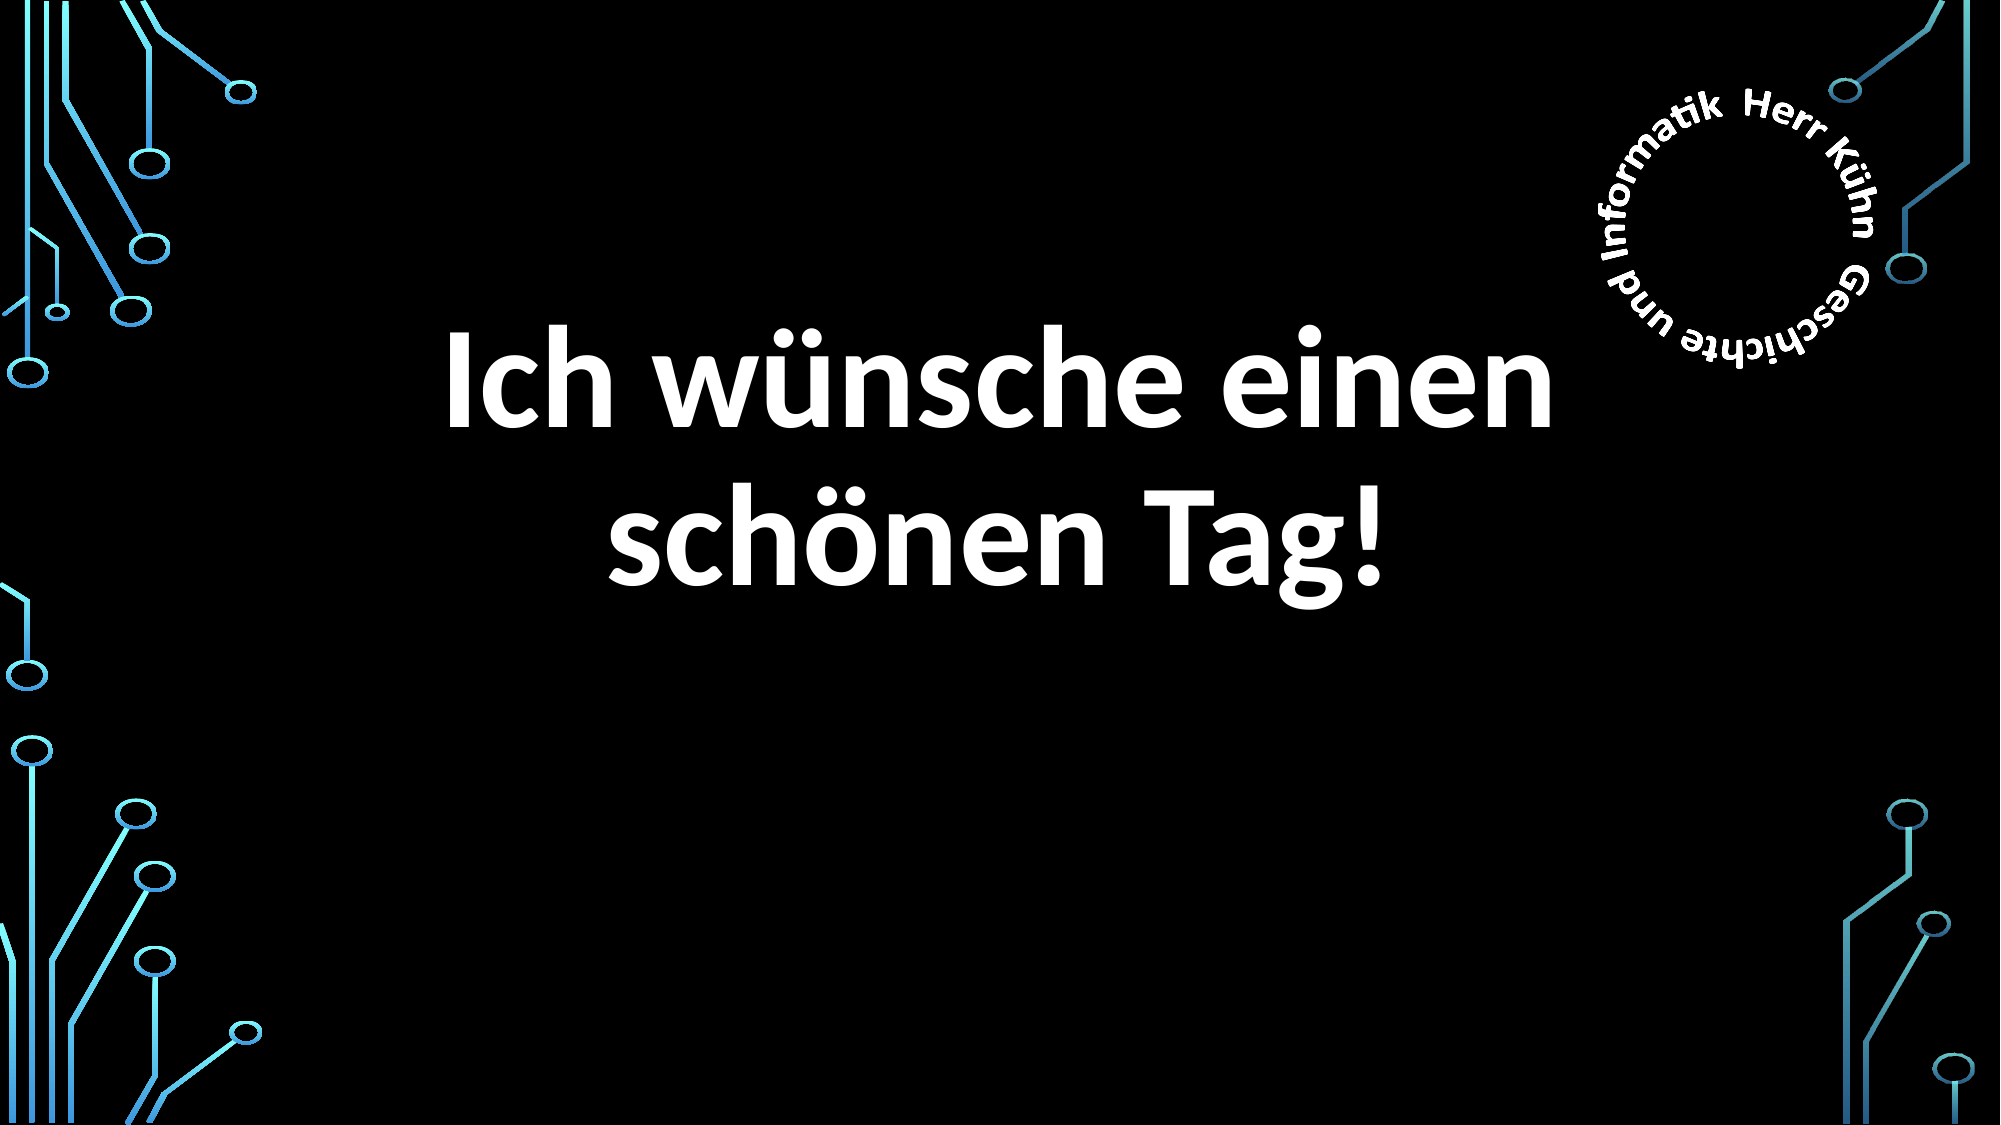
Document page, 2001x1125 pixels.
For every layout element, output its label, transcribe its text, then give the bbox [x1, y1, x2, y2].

picture [1598, 64, 1900, 391]
title Ich wünsche einen schönen Tag! [187, 156, 1813, 625]
